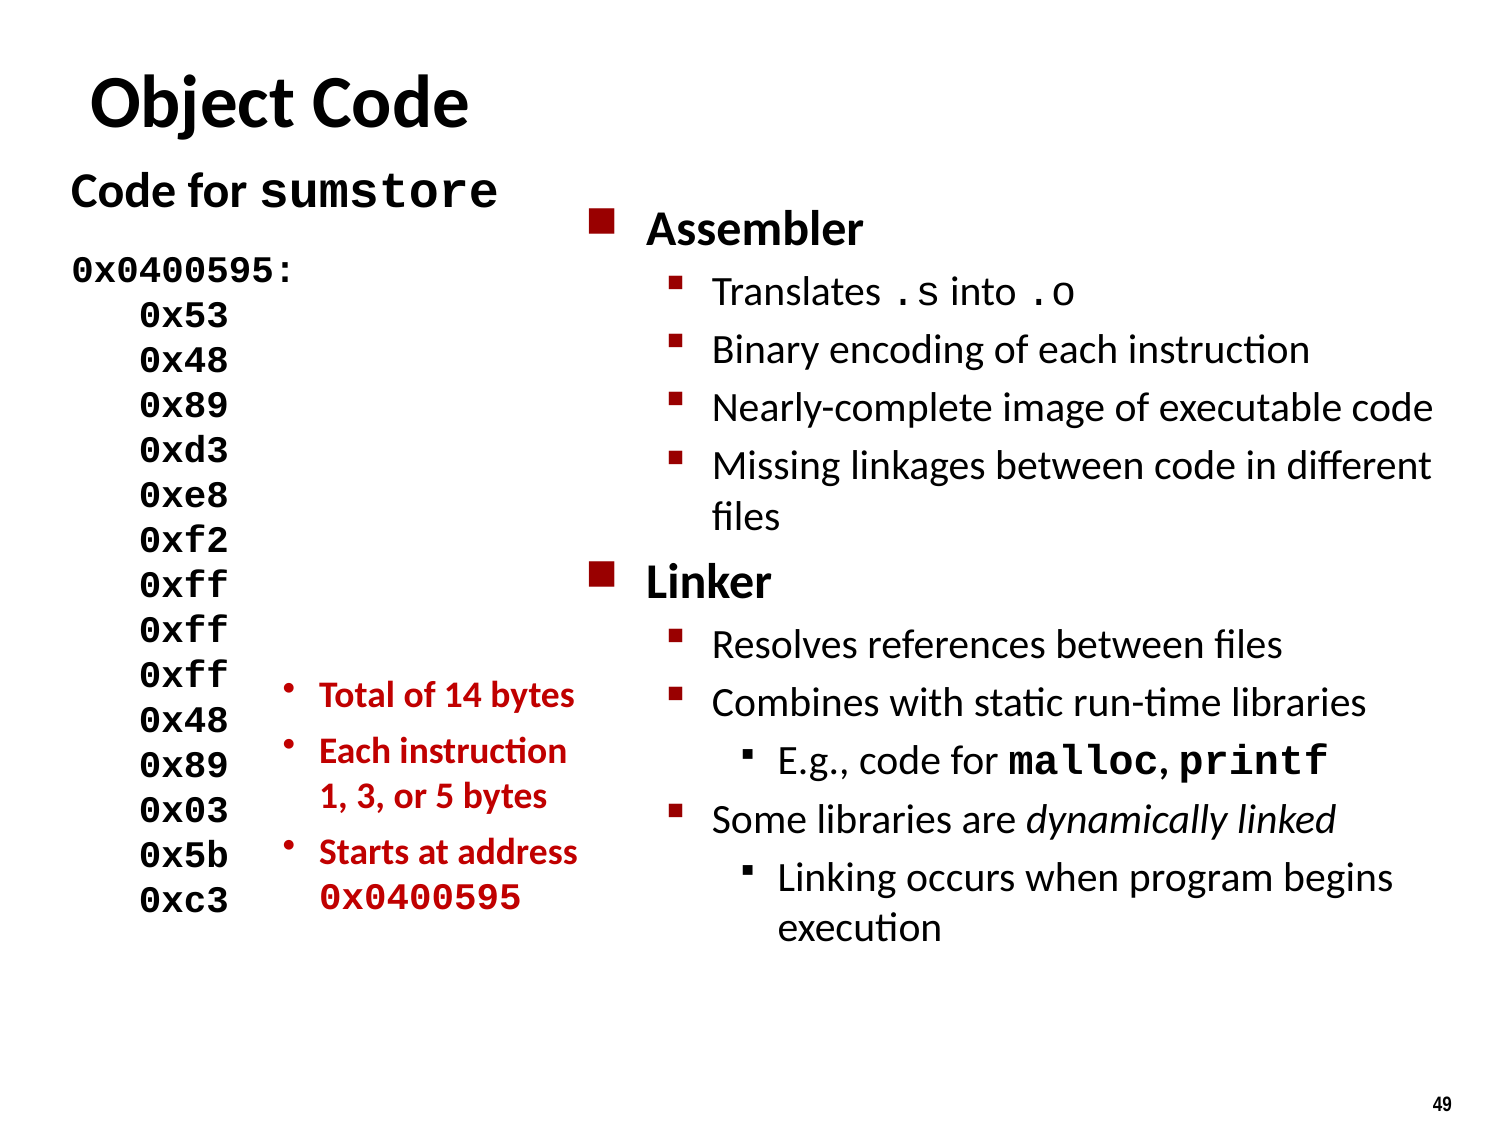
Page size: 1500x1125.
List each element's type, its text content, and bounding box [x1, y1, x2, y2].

list Assembler Translates .s into .o Binary encoding of each instruction Nearly-complete image of executable code Missing linkages between code in different files Linker Resolves references between files Combines with static run-time libraries E.g., code for malloc, printf Some libraries are dynamically linked Linking occurs when program begins execution [574, 187, 1476, 1088]
text_box Total of 14 bytes Each instruction 1, 3, or 5 bytes Starts at address 0x0400595 [212, 662, 600, 975]
text_box 0x0400595: 0x53 0x48 0x89 0xd3 0xe8 0xf2 0xff 0xff 0xff 0x48 0x89 0x03 0x5b 0xc3 [56, 237, 469, 927]
title Object Code [74, 49, 982, 145]
text_box Code for sumstore [56, 149, 550, 218]
